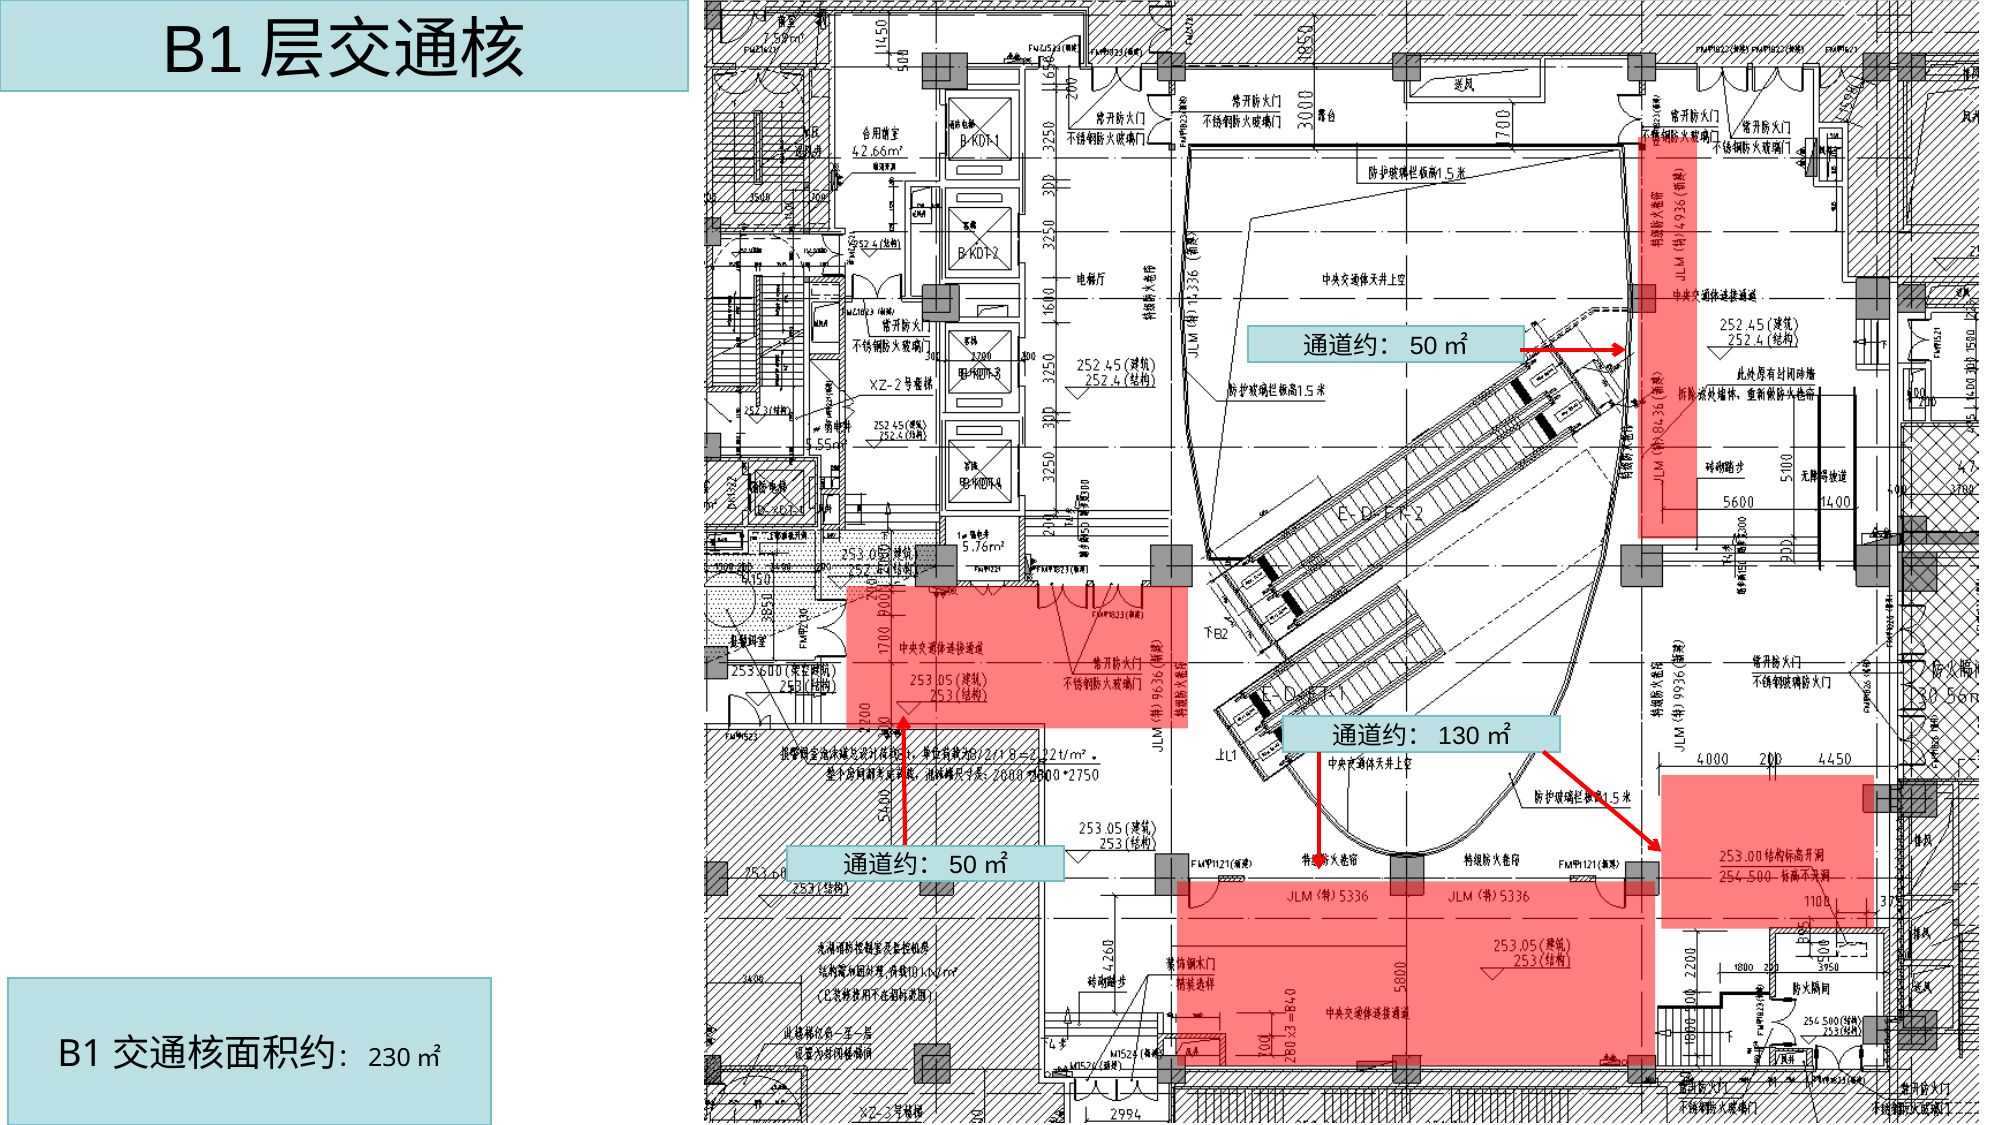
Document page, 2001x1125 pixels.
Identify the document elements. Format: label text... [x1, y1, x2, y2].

picture [704, 0, 1979, 1123]
text_box B1层交通核 [0, 0, 689, 92]
text_box B1交通核面积约：230㎡ [7, 977, 492, 1125]
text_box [1543, 751, 1662, 852]
